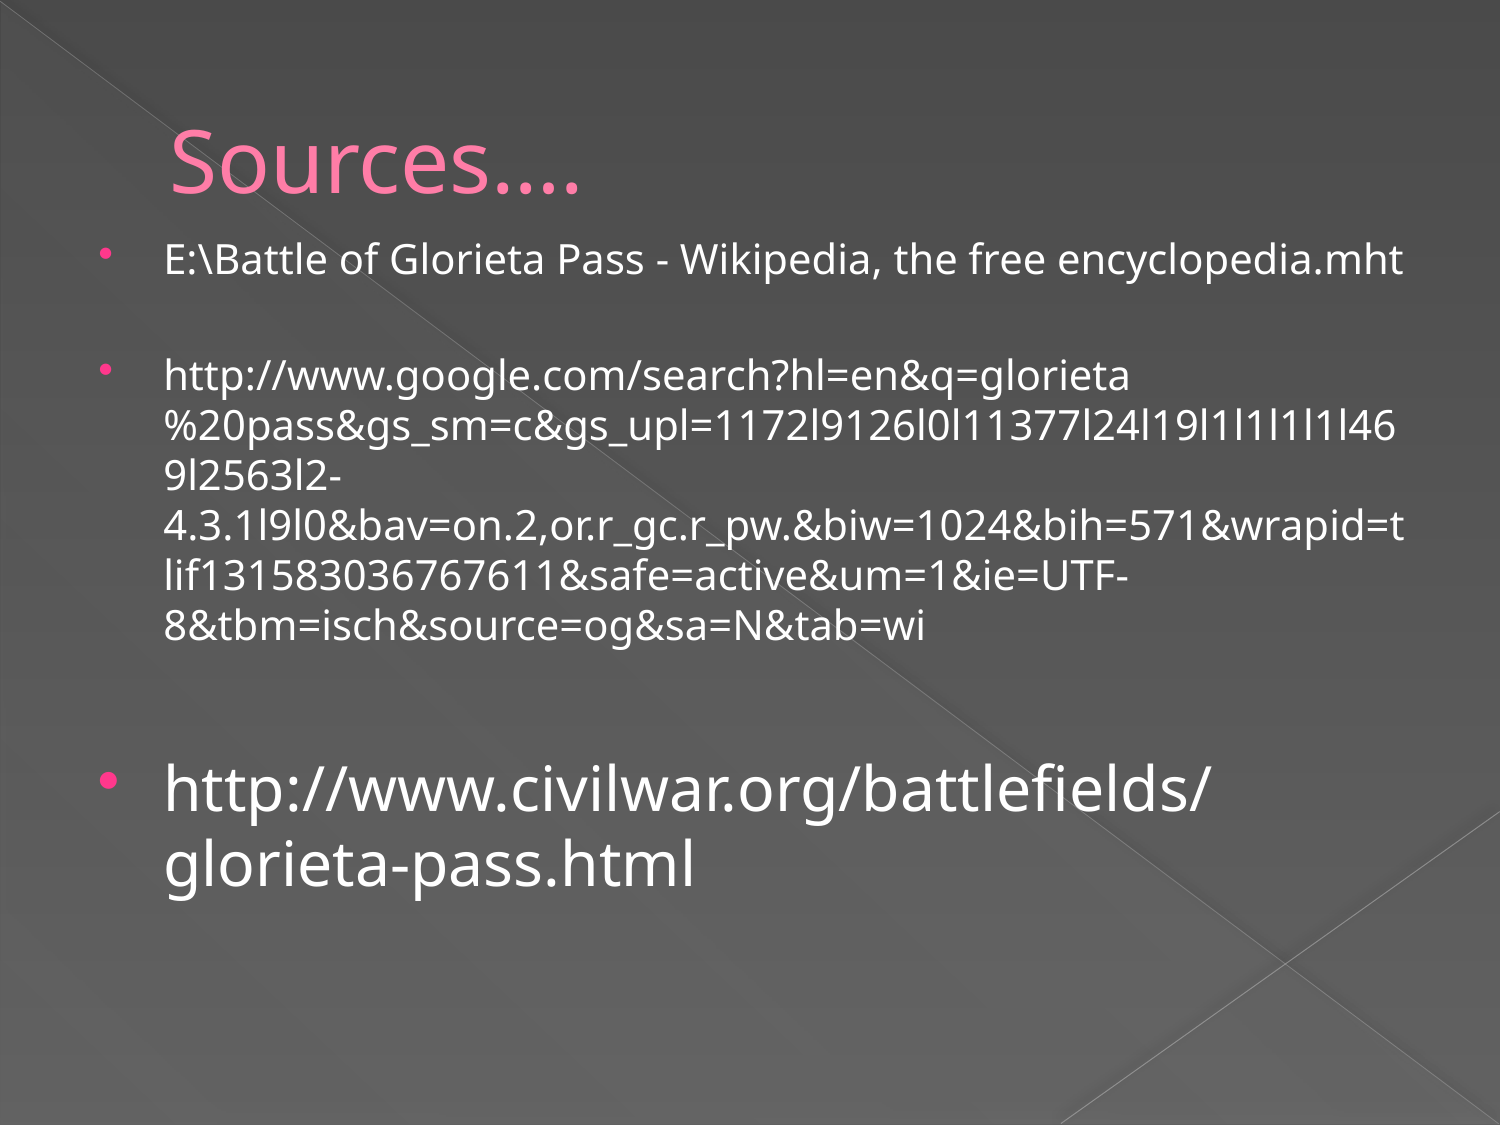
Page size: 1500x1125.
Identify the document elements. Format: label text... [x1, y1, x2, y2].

title Sources…. [75, 43, 1425, 224]
list E:\Battle of Glorieta Pass - Wikipedia, the free encyclopedia.mht http://www.google.com/search?hl=en&q=glorieta%20pass&gs_sm=c&gs_upl=1172l9126l0l11377l24l19l1l1l1l1l469l2563l2-4.3.1l9l0&bav=on.2,or.r_gc.r_pw.&biw=1024&bih=571&wrapid=tlif131583036767611&safe=active&um=1&ie=UTF-8&tbm=isch&source=og&sa=N&tab=wi http://www.civilwar.org/battlefields/glorieta-pass.html [75, 224, 1425, 1088]
